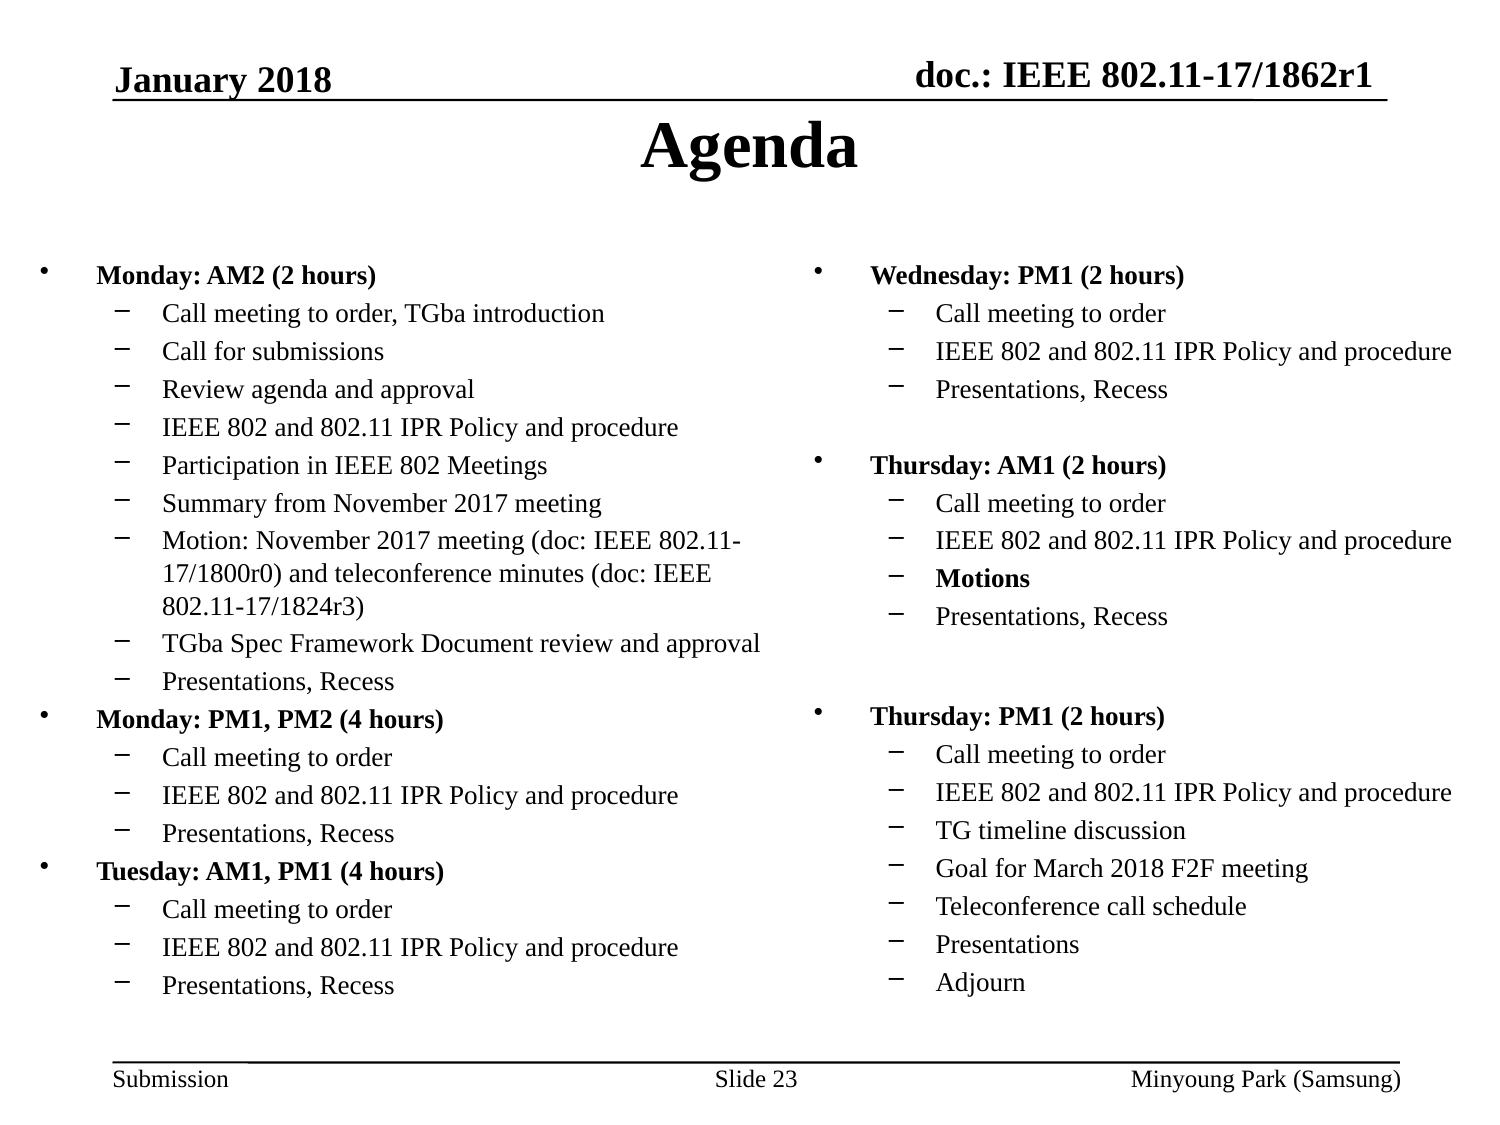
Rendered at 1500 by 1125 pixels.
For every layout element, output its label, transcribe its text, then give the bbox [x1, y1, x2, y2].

list Wednesday: PM1 (2 hours) Call meeting to order IEEE 802 and 802.11 IPR Policy and procedure Presentations, Recess Thursday: AM1 (2 hours) Call meeting to order IEEE 802 and 802.11 IPR Policy and procedure Motions Presentations, Recess Thursday: PM1 (2 hours) Call meeting to order IEEE 802 and 802.11 IPR Policy and procedure TG timeline discussion Goal for March 2018 F2F meeting Teleconference call schedule Presentations Adjourn [798, 249, 1499, 1063]
title Agenda [112, 112, 1388, 171]
list Monday: AM2 (2 hours) Call meeting to order, TGba introduction Call for submissions Review agenda and approval IEEE 802 and 802.11 IPR Policy and procedure Participation in IEEE 802 Meetings Summary from November 2017 meeting Motion: November 2017 meeting (doc: IEEE 802.11-17/1800r0) and teleconference minutes (doc: IEEE 802.11-17/1824r3) TGba Spec Framework Document review and approval Presentations, Recess Monday: PM1, PM2 (4 hours) Call meeting to order IEEE 802 and 802.11 IPR Policy and procedure Presentations, Recess Tuesday: AM1, PM1 (4 hours) Call meeting to order IEEE 802 and 802.11 IPR Policy and procedure Presentations, Recess [24, 249, 798, 1063]
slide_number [114, 54, 335, 101]
footer Minyoung Park (Samsung) [949, 1061, 1402, 1093]
slide_number Slide 23 [712, 1061, 800, 1093]
